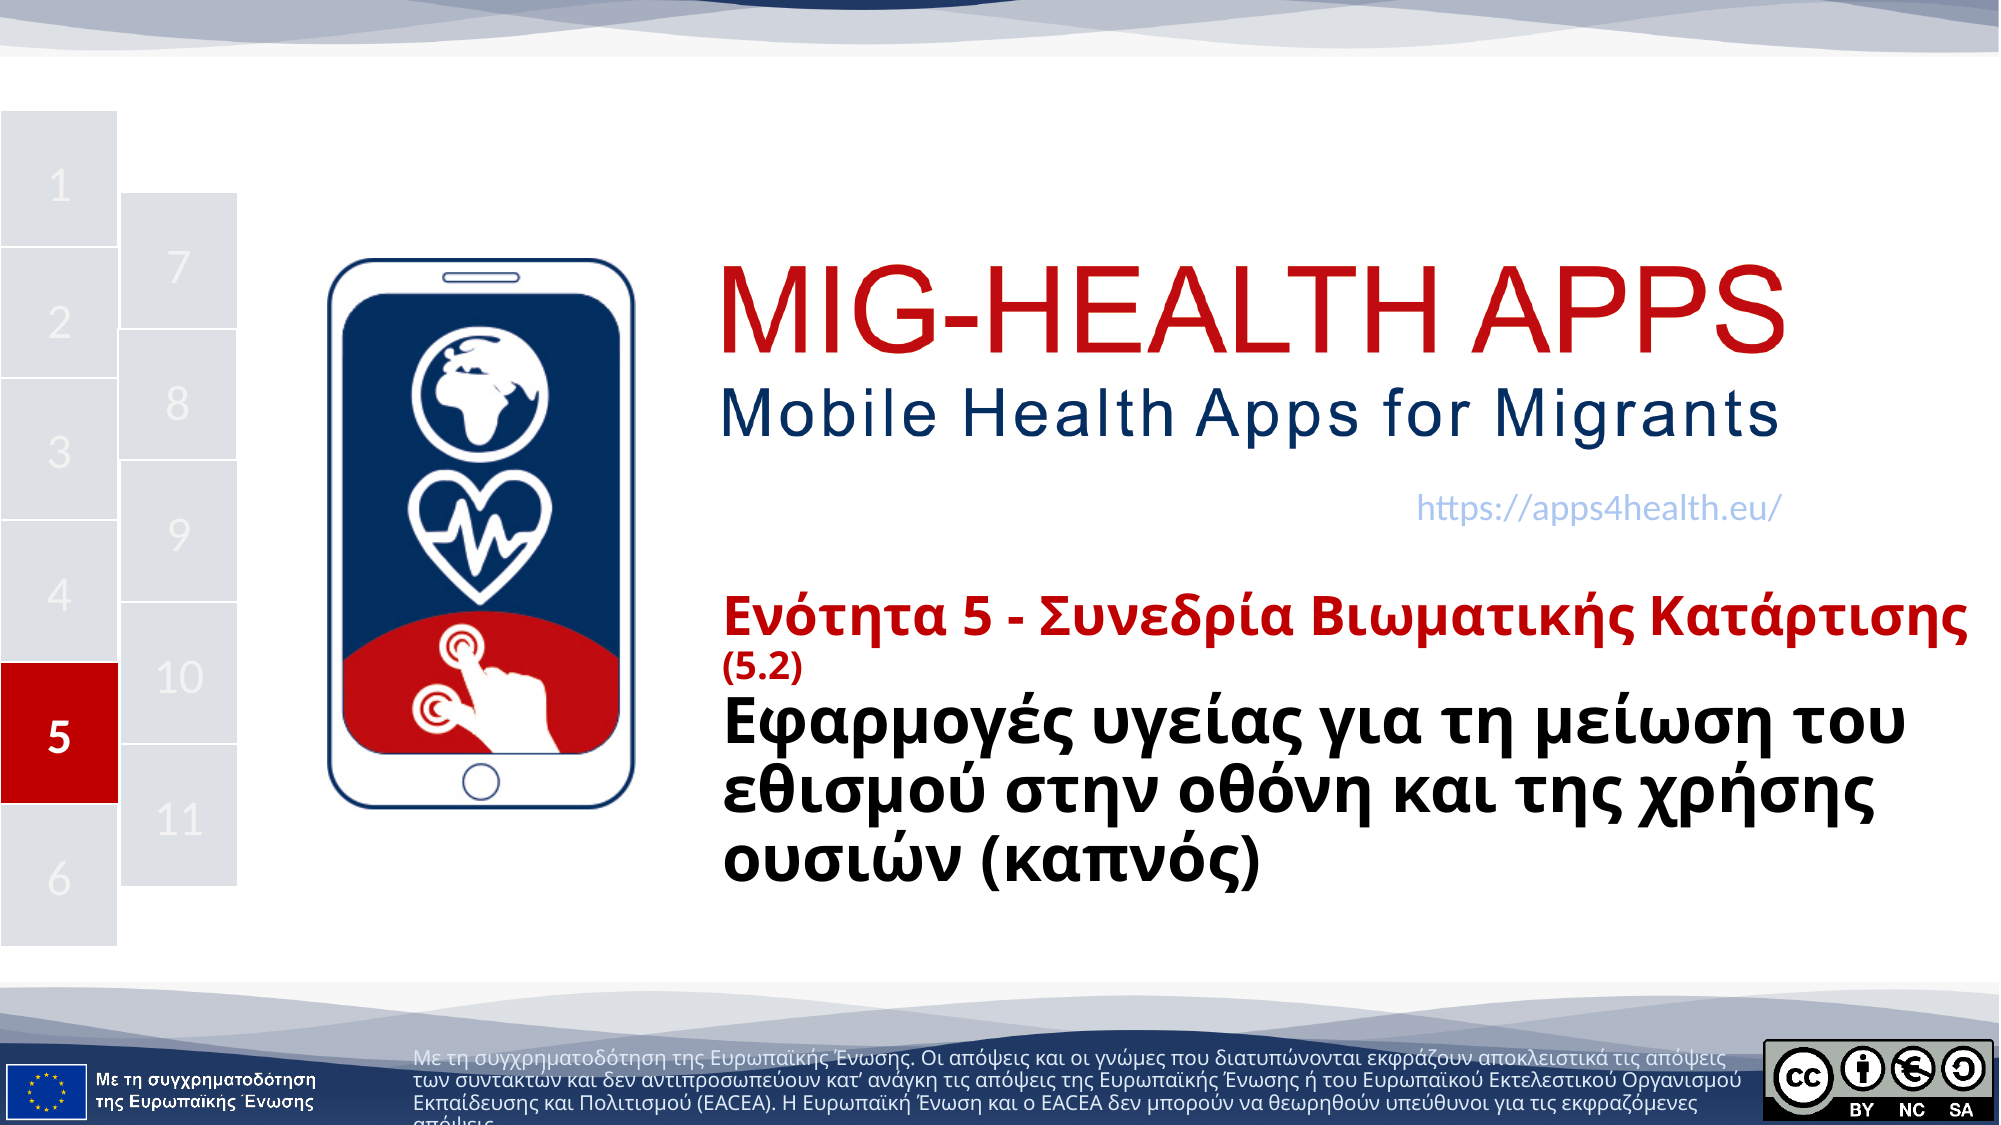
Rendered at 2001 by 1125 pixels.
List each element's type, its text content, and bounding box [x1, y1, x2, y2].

text_box 7 [119, 191, 239, 336]
text_box 11 [119, 743, 239, 888]
picture [0, 982, 1999, 1125]
picture [706, 186, 1784, 528]
text_box https://apps4health.eu/ [797, 475, 1798, 536]
text_box 3 [0, 377, 118, 519]
text_box 10 [119, 601, 239, 743]
text_box 1 [0, 109, 119, 246]
picture [327, 258, 636, 811]
text_box 9 [118, 459, 239, 603]
text_box Ενότητα 5 - Συνεδρία Βιωματικής Κατάρτισης (5.2) Εφαρμογές υγείας για τη μείωση του εθισμού στην οθόνη και της χρήσης ουσιών (καπνός) [707, 576, 1994, 908]
picture [0, 0, 1999, 57]
text_box 6 [0, 803, 120, 948]
text_box 4 [0, 519, 119, 661]
text_box 5 [0, 661, 119, 803]
text_box 8 [117, 328, 238, 473]
text_box 2 [0, 246, 119, 377]
